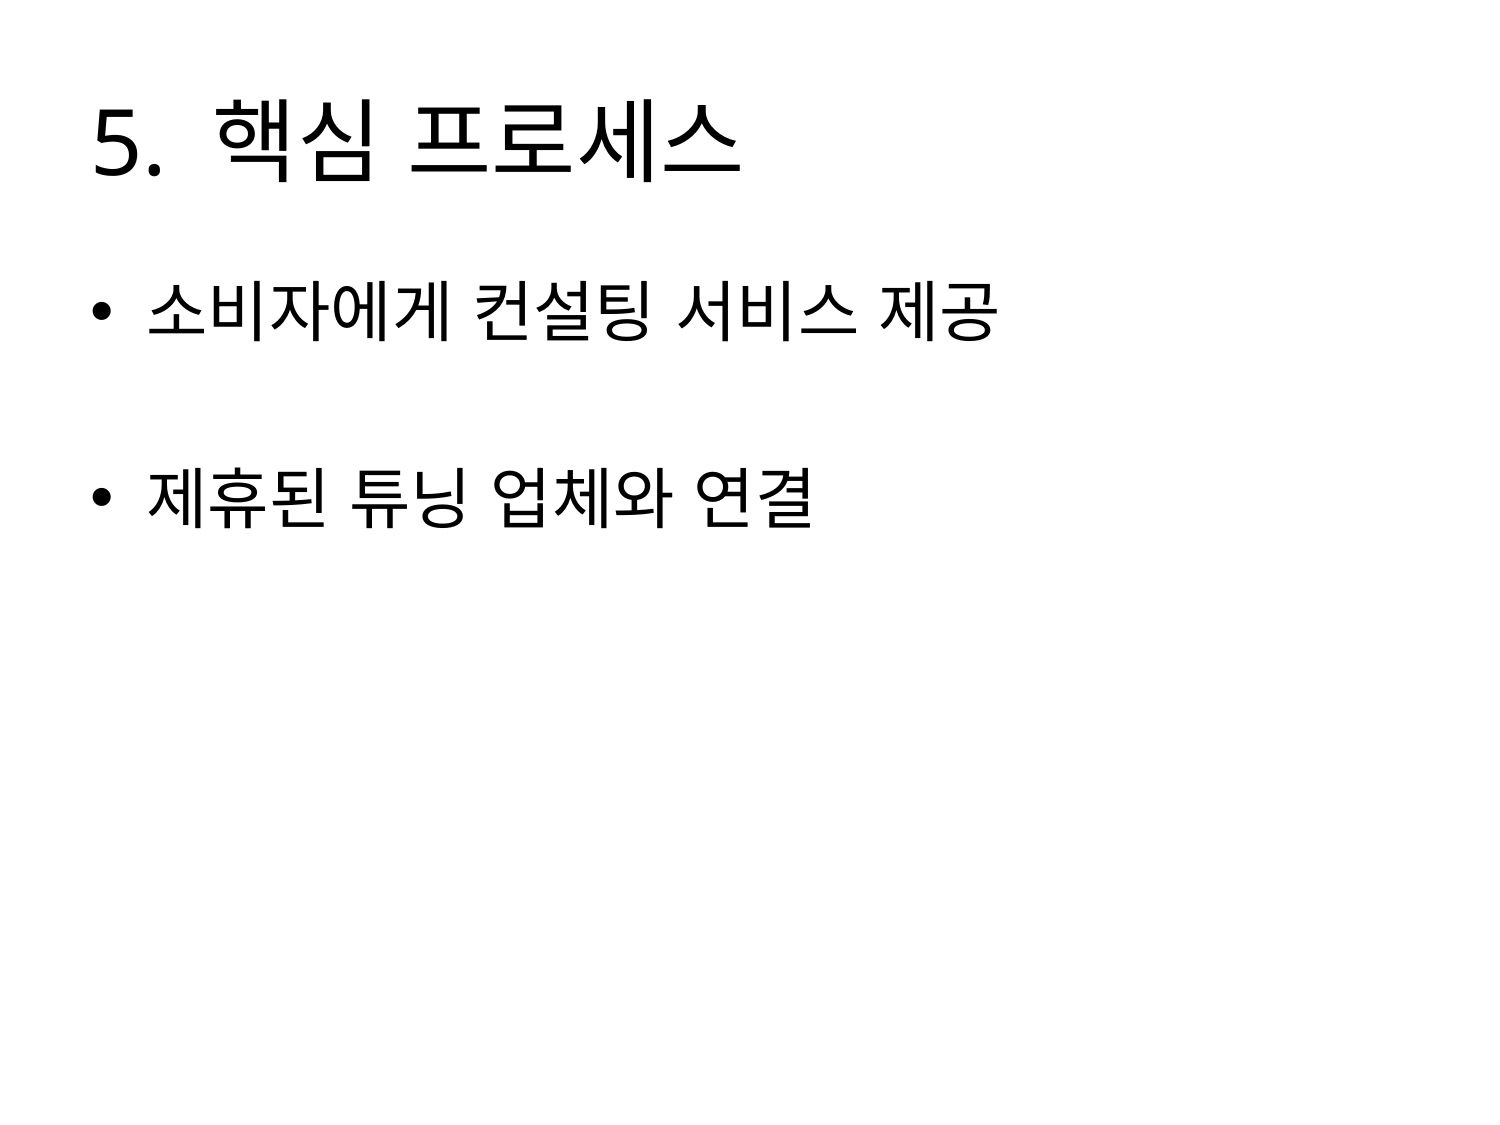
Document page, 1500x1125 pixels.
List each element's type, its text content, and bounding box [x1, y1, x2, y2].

list 소비자에게 컨설팅 서비스 제공 제휴된 튜닝 업체와 연결 [75, 262, 1459, 1005]
title 5. 핵심 프로세스 [75, 45, 1425, 233]
